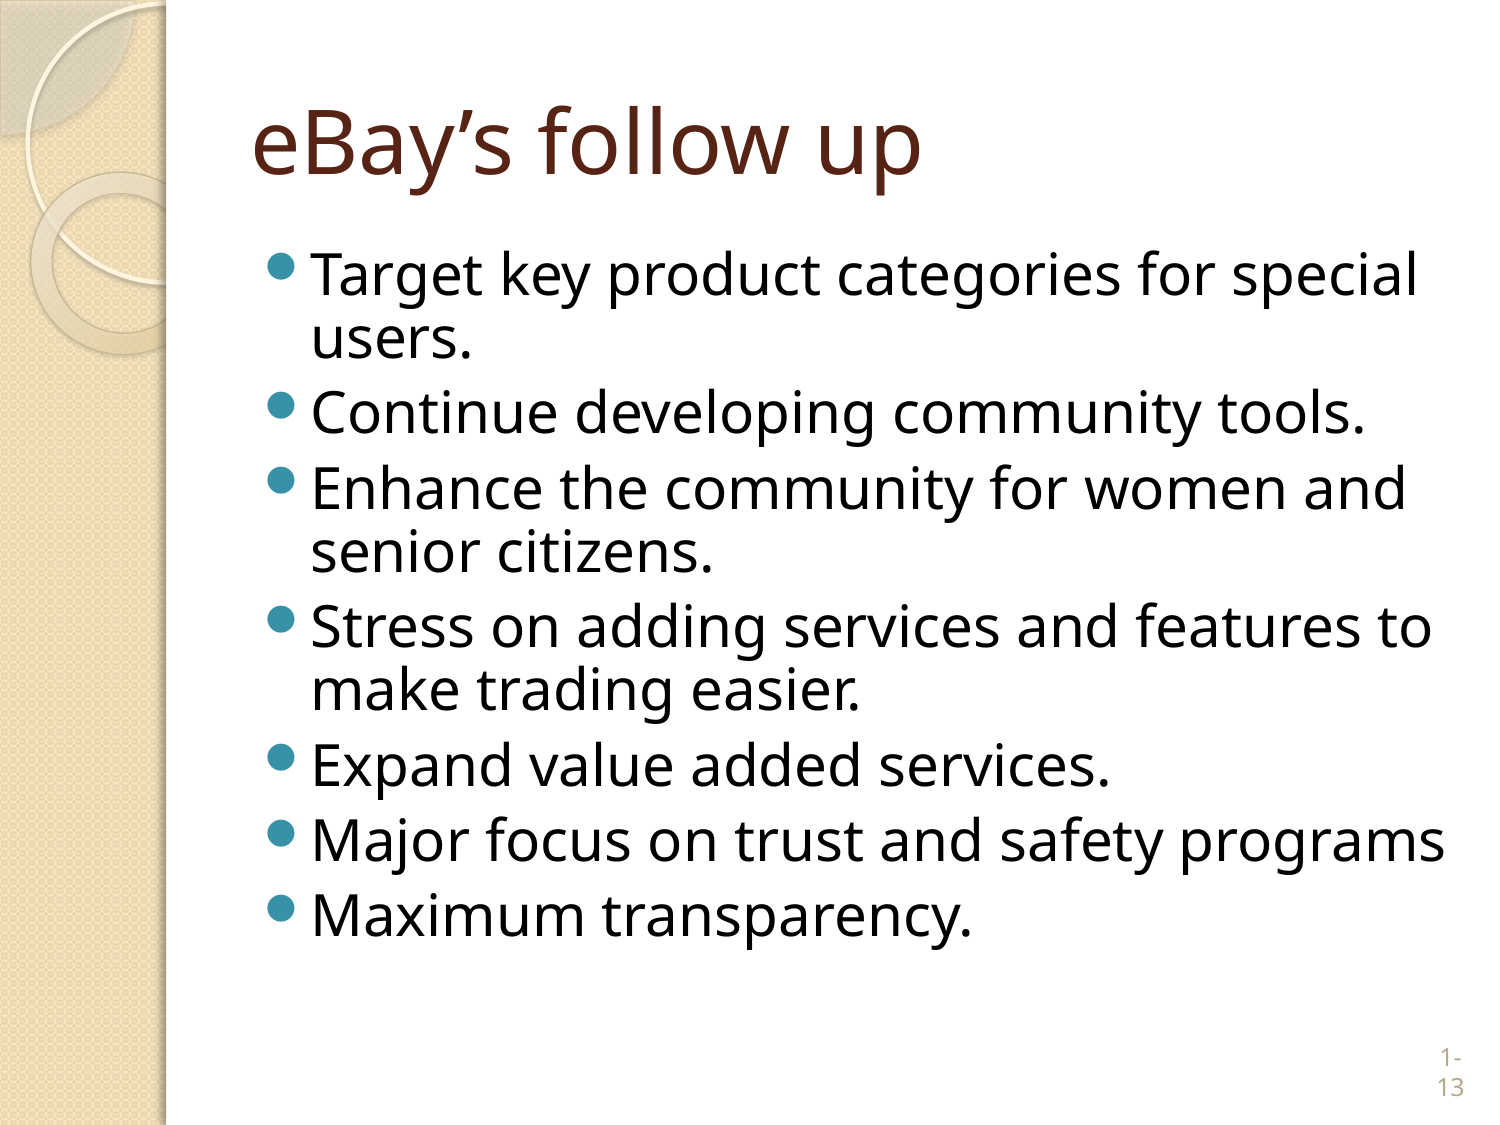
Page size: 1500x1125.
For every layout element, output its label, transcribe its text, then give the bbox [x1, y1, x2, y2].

list Target key product categories for special users. Continue developing community tools. Enhance the community for women and senior citizens. Stress on adding services and features to make trading easier. Expand value added services. Major focus on trust and safety programs Maximum transparency. [235, 237, 1466, 1025]
title eBay’s follow up [235, 45, 1466, 233]
slide_number 1-13 [1413, 1034, 1488, 1113]
